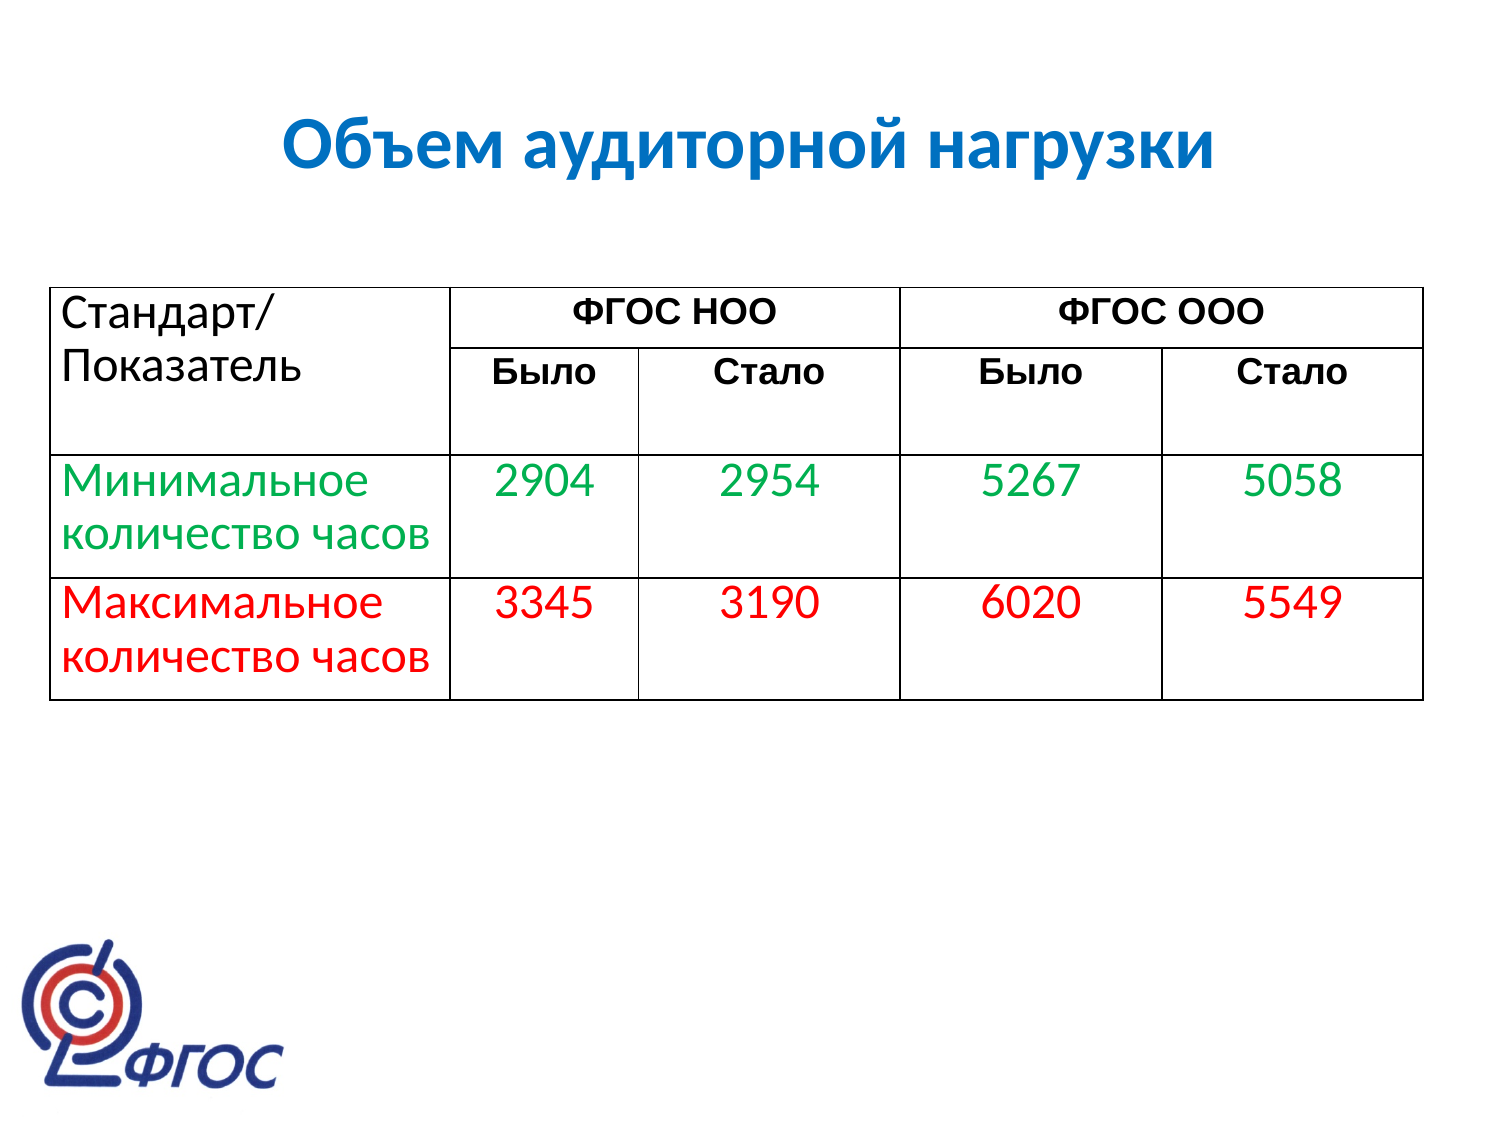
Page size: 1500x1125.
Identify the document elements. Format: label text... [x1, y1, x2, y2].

table_header ФГОС НОО [451, 288, 899, 347]
table_cell Максимальное количество часов [51, 579, 449, 699]
table_cell Минимальное количество часов [51, 456, 449, 577]
table_cell 3345 [451, 579, 638, 699]
picture [0, 921, 301, 1125]
table_header ФГОС ООО [901, 288, 1422, 347]
table_cell 5549 [1163, 579, 1422, 699]
table_cell 6020 [901, 579, 1161, 699]
table_cell Стало [639, 349, 899, 454]
title Объем аудиторной нагрузки [75, 45, 1425, 233]
table_cell 2904 [451, 456, 638, 577]
table_cell 5058 [1163, 456, 1422, 577]
table_cell 2954 [639, 456, 899, 577]
table_cell 5267 [901, 456, 1161, 577]
table_cell 3190 [639, 579, 899, 699]
table_cell Стало [1163, 349, 1422, 454]
table_cell Было [901, 349, 1161, 454]
table_header Стандарт/Показатель [51, 288, 449, 454]
table_cell Было [451, 349, 638, 454]
